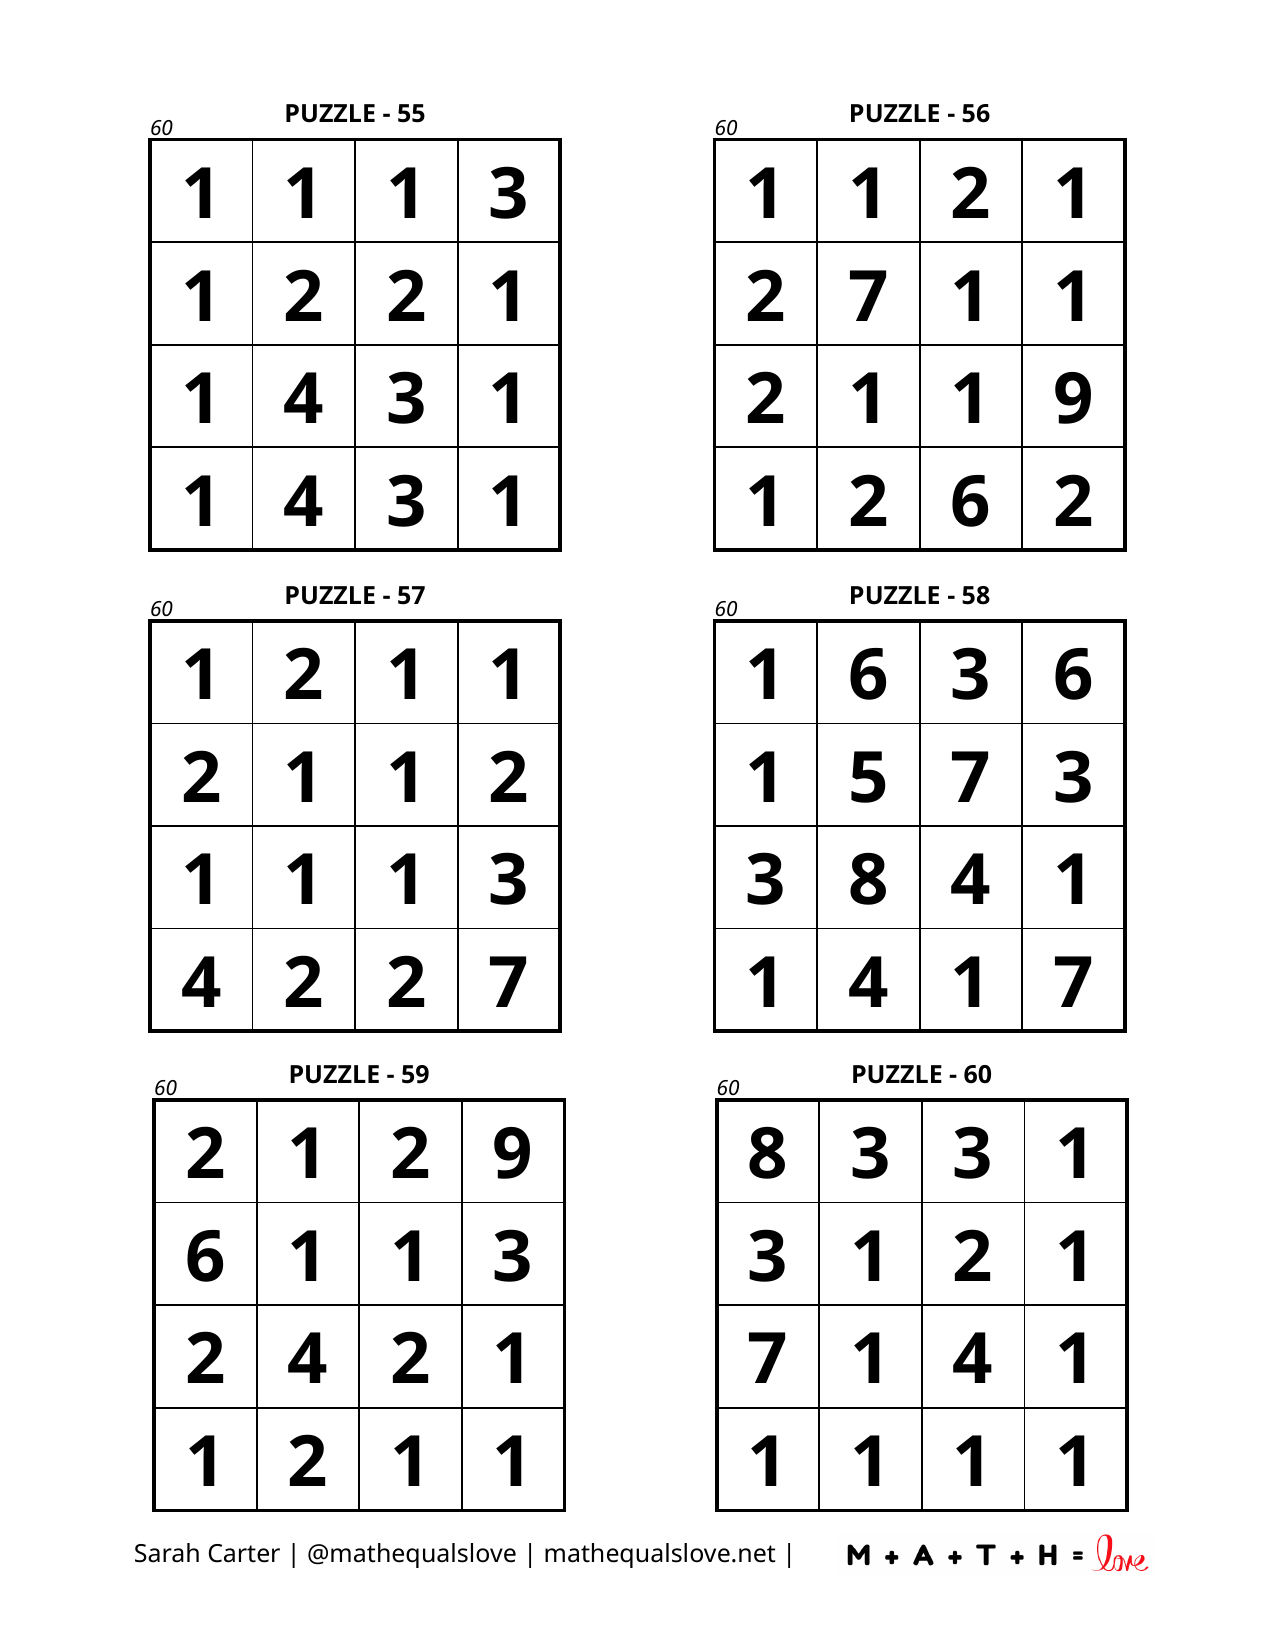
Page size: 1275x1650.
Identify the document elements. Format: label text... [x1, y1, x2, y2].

table_cell 4 [923, 1306, 1024, 1407]
table_cell 1 [1023, 243, 1123, 344]
table_header 1 [1023, 141, 1123, 241]
table_header 3 [820, 1102, 921, 1202]
table_cell 7 [459, 929, 558, 1029]
text_box PUZZLE - 57 [149, 579, 561, 610]
table_cell 1 [253, 827, 354, 928]
table_cell 7 [1023, 929, 1123, 1029]
table_cell 3 [356, 346, 457, 446]
table_header 1 [1025, 1102, 1125, 1202]
table_cell 2 [716, 346, 816, 446]
table_cell 3 [716, 827, 816, 928]
table_cell 5 [818, 724, 919, 825]
table_cell 7 [719, 1306, 818, 1407]
table_cell 6 [156, 1203, 256, 1304]
table_cell 1 [459, 243, 558, 344]
table_header 2 [921, 141, 1021, 241]
table_cell 1 [356, 724, 457, 825]
table_cell 1 [820, 1203, 921, 1304]
table_header 1 [356, 623, 457, 723]
table_cell 1 [716, 929, 816, 1029]
text_box PUZZLE - 56 [714, 97, 1125, 128]
table_header 1 [258, 1102, 358, 1202]
table_cell 6 [921, 448, 1021, 548]
table_header 1 [152, 623, 252, 723]
table_cell 2 [1023, 448, 1123, 548]
text_box PUZZLE - 55 [149, 97, 561, 128]
table_cell 1 [360, 1409, 461, 1509]
text_box 60 [714, 595, 923, 621]
table_header 2 [253, 623, 354, 723]
table_cell 1 [820, 1306, 921, 1407]
table_cell 1 [921, 346, 1021, 446]
table_cell 1 [1025, 1306, 1125, 1407]
table_cell 1 [921, 243, 1021, 344]
table_header 9 [463, 1102, 563, 1202]
table_cell 1 [716, 724, 816, 825]
table_header 2 [156, 1102, 256, 1202]
table_cell 4 [818, 929, 919, 1029]
table_header 6 [1023, 623, 1123, 723]
table_cell 1 [463, 1306, 563, 1407]
text_box 60 [716, 1074, 925, 1100]
table_cell 1 [820, 1409, 921, 1509]
table_cell 7 [818, 243, 919, 344]
table_cell 8 [818, 827, 919, 928]
table_cell 9 [1023, 346, 1123, 446]
table_cell 3 [356, 448, 457, 548]
text_box 60 [149, 595, 359, 621]
table_cell 3 [459, 827, 558, 928]
table_header 1 [716, 141, 816, 241]
table_cell 2 [923, 1203, 1024, 1304]
table_cell 7 [921, 724, 1021, 825]
table_cell 2 [152, 724, 252, 825]
table_cell 2 [258, 1409, 358, 1509]
table_header 1 [716, 623, 816, 723]
table_header 3 [921, 623, 1021, 723]
table_cell 4 [253, 448, 354, 548]
table_cell 1 [258, 1203, 358, 1304]
table_cell 1 [463, 1409, 563, 1509]
table_header 1 [253, 141, 354, 241]
table_header 1 [356, 141, 457, 241]
table_cell 2 [356, 243, 457, 344]
table_cell 1 [1023, 827, 1123, 928]
table_cell 1 [152, 243, 252, 344]
table_cell 1 [152, 448, 252, 548]
table_cell 1 [719, 1409, 818, 1509]
table_cell 3 [719, 1203, 818, 1304]
table_header 3 [923, 1102, 1024, 1202]
table_cell 1 [716, 448, 816, 548]
table_cell 2 [459, 724, 558, 825]
text_box PUZZLE - 60 [716, 1058, 1128, 1089]
table_cell 1 [1025, 1409, 1125, 1509]
text_box PUZZLE - 58 [714, 579, 1125, 610]
table_cell 1 [156, 1409, 256, 1509]
text_box 60 [149, 114, 359, 140]
table_header 6 [818, 623, 919, 723]
table_header 2 [360, 1102, 461, 1202]
table_header 8 [719, 1102, 818, 1202]
table_cell 1 [459, 448, 558, 548]
table_cell 1 [1025, 1203, 1125, 1304]
table_header 1 [152, 141, 252, 241]
table_header 3 [459, 141, 558, 241]
table_cell 1 [253, 724, 354, 825]
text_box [118, 1529, 1199, 1576]
table_cell 2 [356, 929, 457, 1029]
table_cell 2 [716, 243, 816, 344]
table_cell 2 [253, 243, 354, 344]
table_cell 1 [356, 827, 457, 928]
table_cell 4 [258, 1306, 358, 1407]
table_cell 3 [463, 1203, 563, 1304]
table_cell 1 [923, 1409, 1024, 1509]
table_cell 2 [253, 929, 354, 1029]
table_header 1 [818, 141, 919, 241]
text_box 60 [714, 114, 923, 140]
table_cell 4 [152, 929, 252, 1029]
table_cell 1 [152, 827, 252, 928]
table_cell 1 [152, 346, 252, 446]
table_cell 4 [253, 346, 354, 446]
text_box 60 [154, 1074, 363, 1100]
table_cell 2 [360, 1306, 461, 1407]
table_cell 3 [1023, 724, 1123, 825]
table_cell 2 [156, 1306, 256, 1407]
table_header 1 [459, 623, 558, 723]
table_cell 1 [818, 346, 919, 446]
table_cell 4 [921, 827, 1021, 928]
table_cell 2 [818, 448, 919, 548]
text_box PUZZLE - 59 [154, 1058, 565, 1089]
table_cell 1 [360, 1203, 461, 1304]
table_cell 1 [459, 346, 558, 446]
table_cell 1 [921, 929, 1021, 1029]
